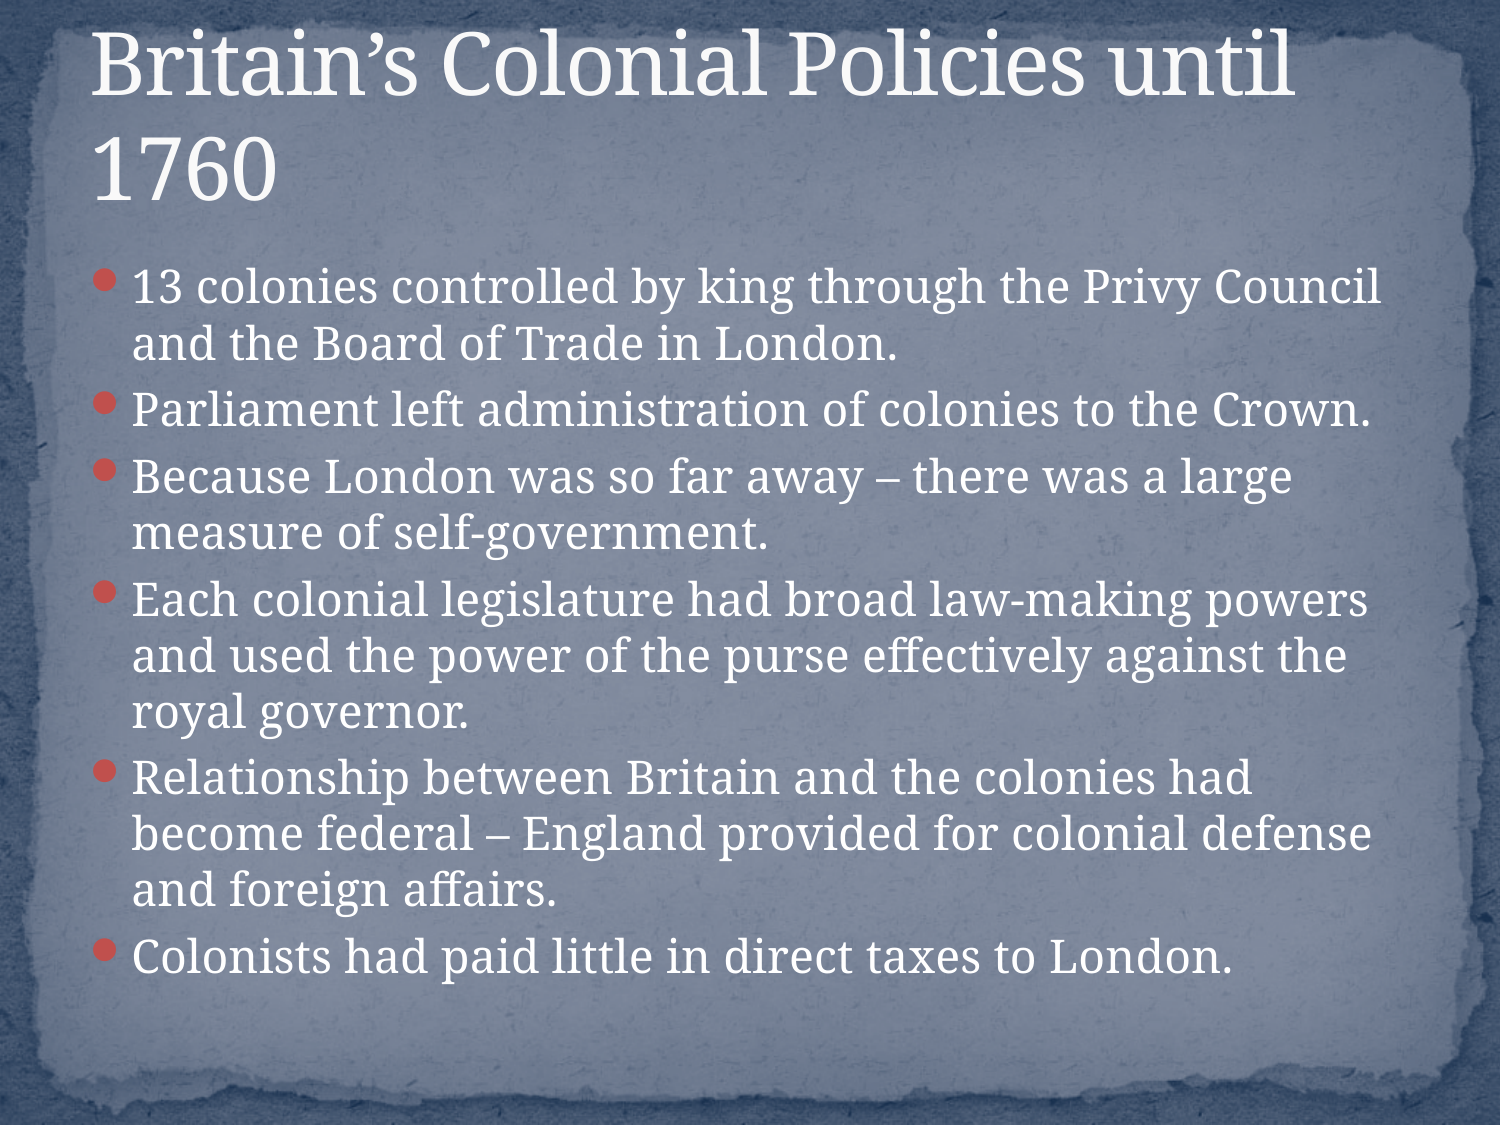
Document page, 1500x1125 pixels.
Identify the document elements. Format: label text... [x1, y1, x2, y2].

title Britain’s Colonial Policies until 1760 [74, 24, 1425, 225]
list 13 colonies controlled by king through the Privy Council and the Board of Trade in London. Parliament left administration of colonies to the Crown. Because London was so far away – there was a large measure of self-government. Each colonial legislature had broad law-making powers and used the power of the purse effectively against the royal governor. Relationship between Britain and the colonies had become federal – England provided for colonial defense and foreign affairs. Colonists had paid little in direct taxes to London. [75, 249, 1425, 1000]
